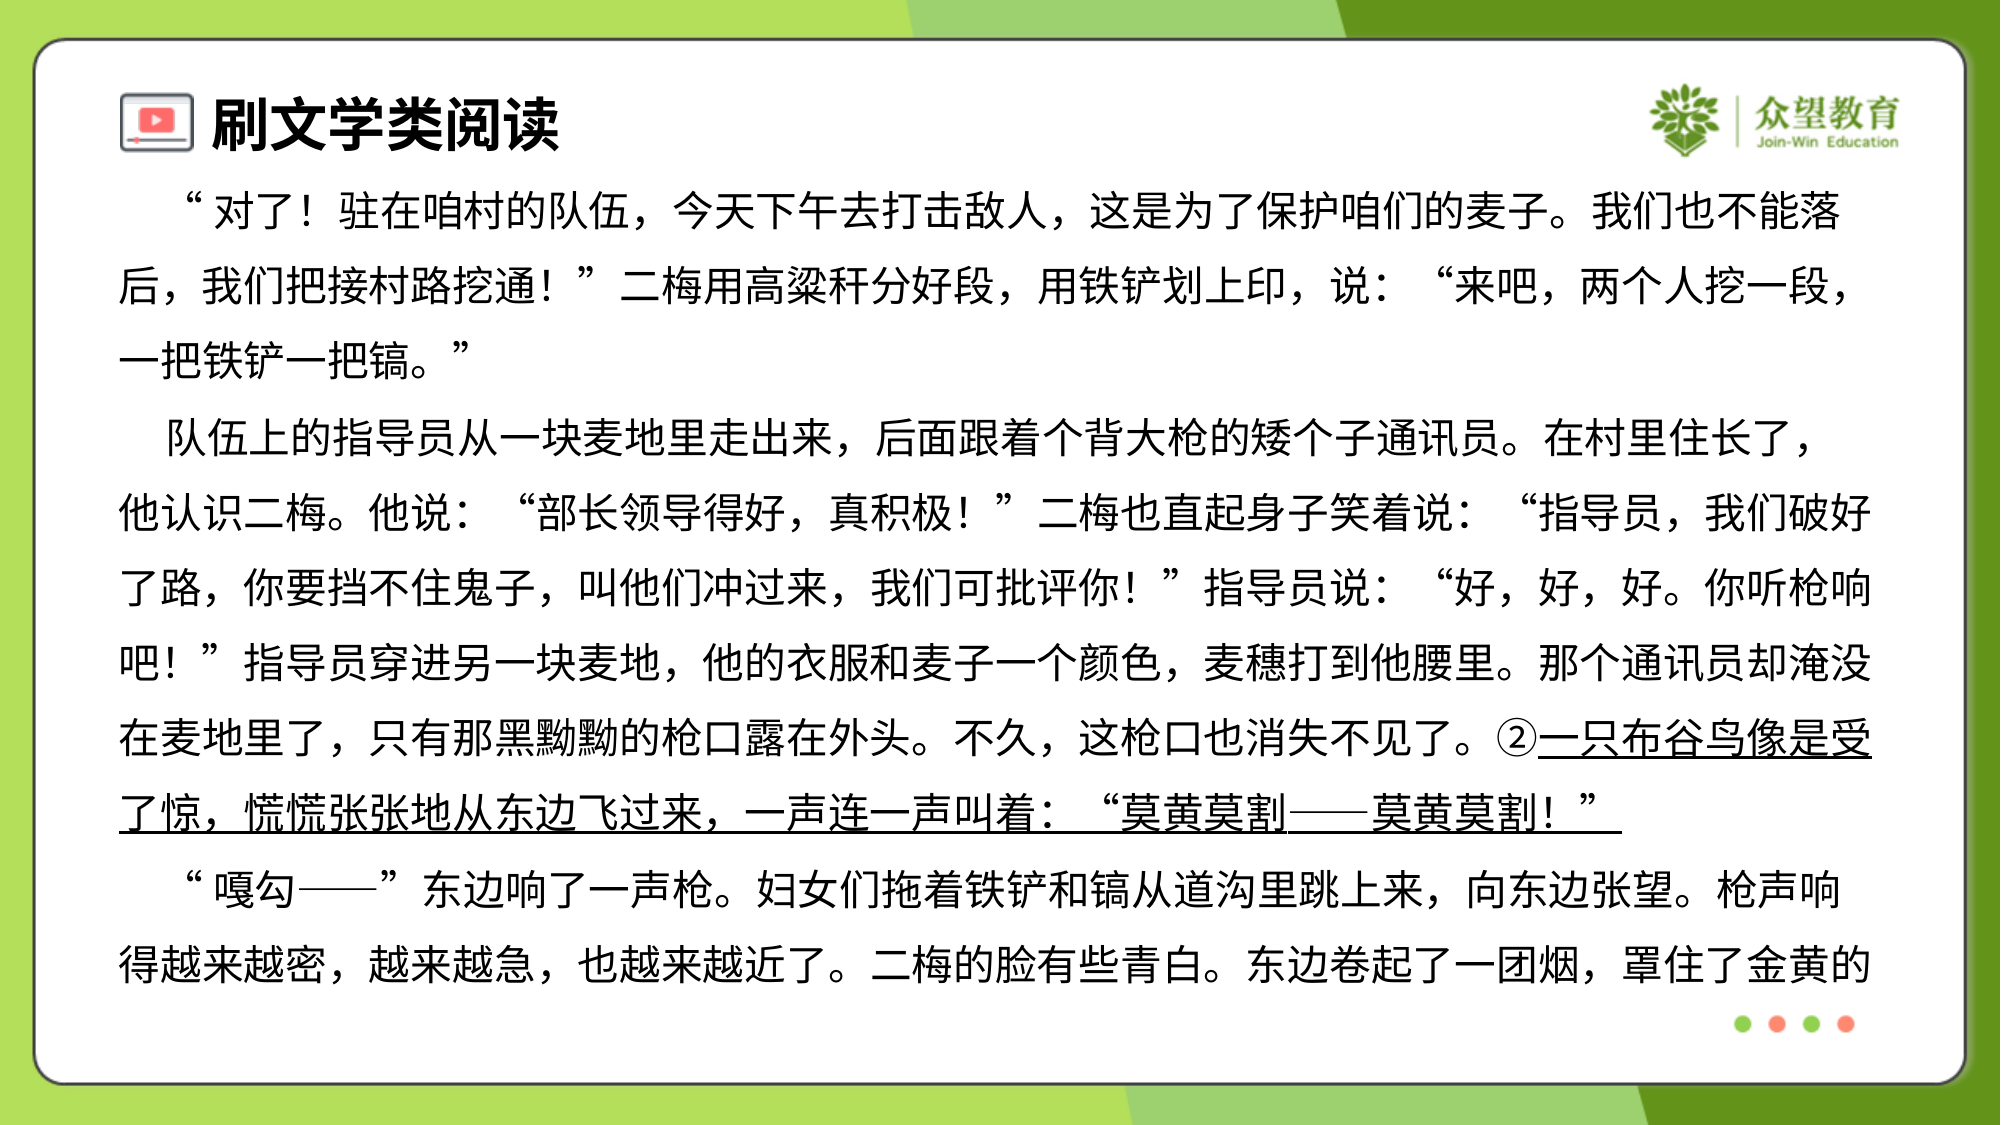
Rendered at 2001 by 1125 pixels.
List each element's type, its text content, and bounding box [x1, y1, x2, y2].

picture [0, 0, 2000, 1125]
text_box “对了！驻在咱村的队伍，今天下午去打击敌人，这是为了保护咱们的麦子。我们也不能落 后，我们把接村路挖通！”二梅用高粱秆分好段，用铁铲划上印，说：“来吧，两个人挖一段， 一把铁铲一把镐。” 队伍上的指导员从一块麦地里走出来，后面跟着个背大枪的矮个子通讯员。在村里住长了， 他认识二梅。他说：“部长领导得好，真积极！”二梅也直起身子笑着说：“指导员，我们破好 了路，你要挡不住鬼子，叫他们冲过来，我们可批评你！”指导员说：“好，好，好。你听枪响 吧！”指导员穿进另一块麦地，他的衣服和麦子一个颜色，麦穗打到他腰里。那个通讯员却淹没 在麦地里了，只有那黑黝黝的枪口露在外头。不久，这枪口也消失不见了。②一只布谷鸟像是受 了惊，慌慌张张地从东边飞过来，一声连一声叫着：“莫黄莫割——莫黄莫割！” “嘎勾——”东边响了一声枪。妇女们拖着铁铲和镐从道沟里跳上来，向东边张望。枪声响 得越来越密，越来越急，也越来越近了。二梅的脸有些青白。东边卷起了一团烟，罩住了金黄的 [118, 159, 1883, 989]
